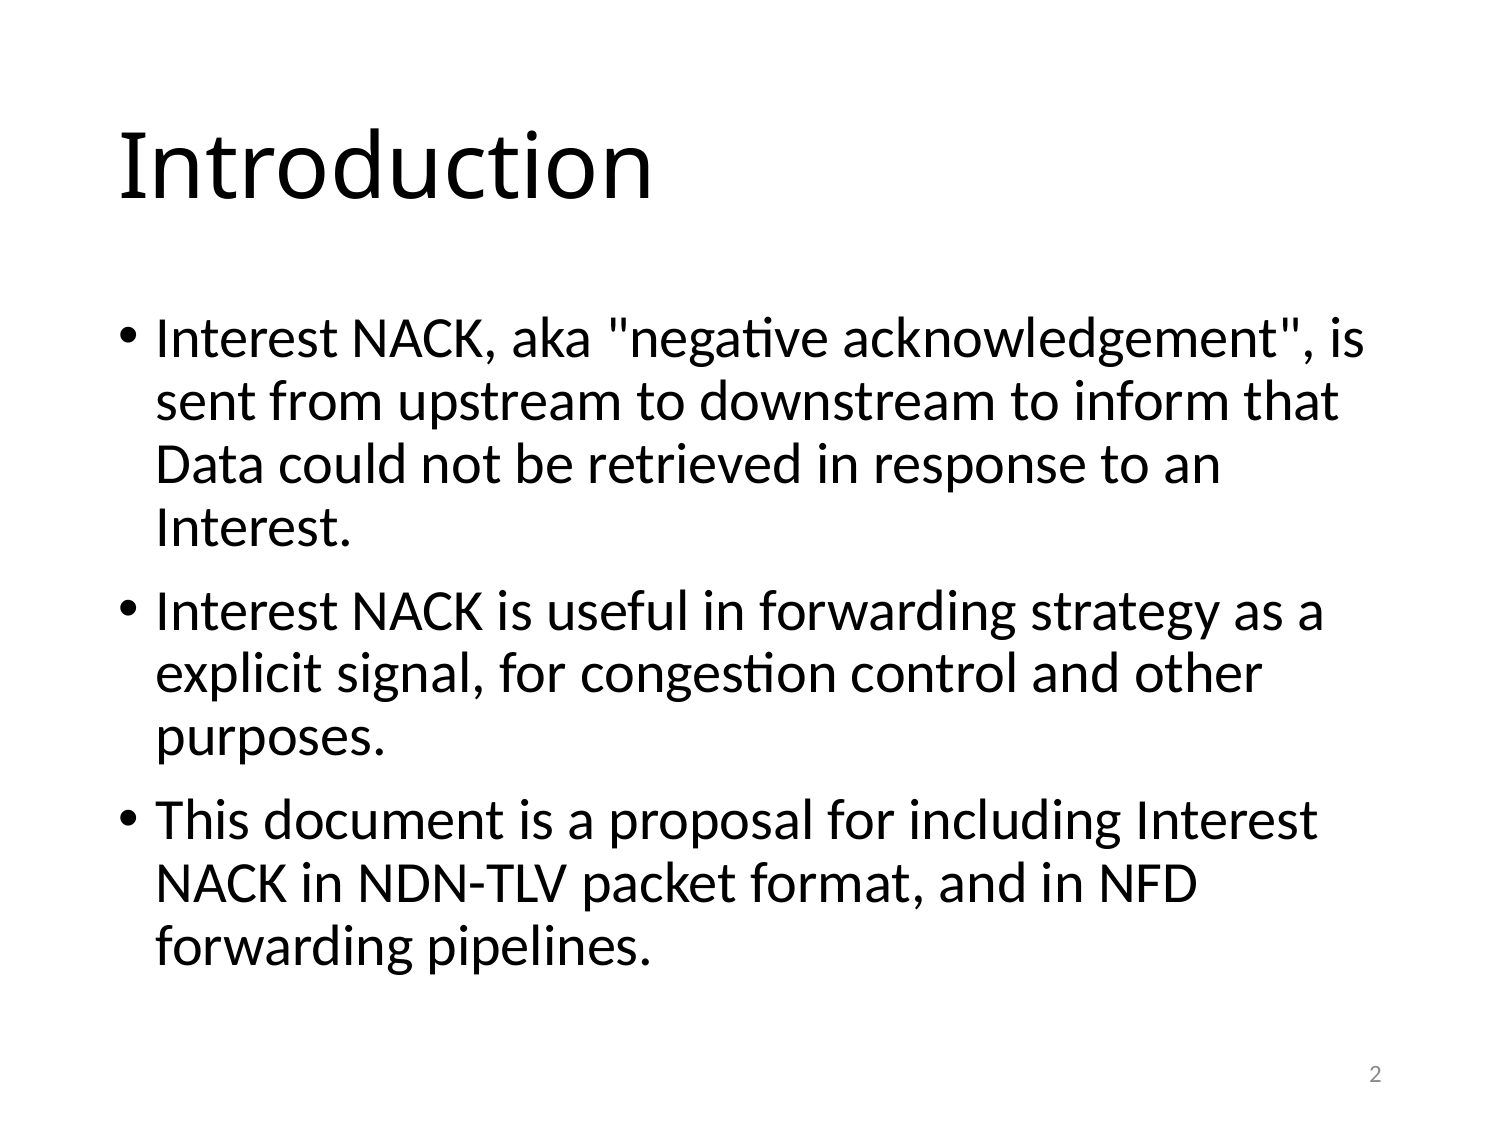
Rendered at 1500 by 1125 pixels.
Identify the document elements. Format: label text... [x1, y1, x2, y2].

title Introduction [103, 59, 1397, 278]
list Interest NACK, aka "negative acknowledgement", is sent from upstream to downstream to inform that Data could not be retrieved in response to an Interest. Interest NACK is useful in forwarding strategy as a explicit signal, for congestion control and other purposes. This document is a proposal for including Interest NACK in NDN-TLV packet format, and in NFD forwarding pipelines. [103, 299, 1397, 1014]
slide_number 2 [1059, 1042, 1397, 1103]
